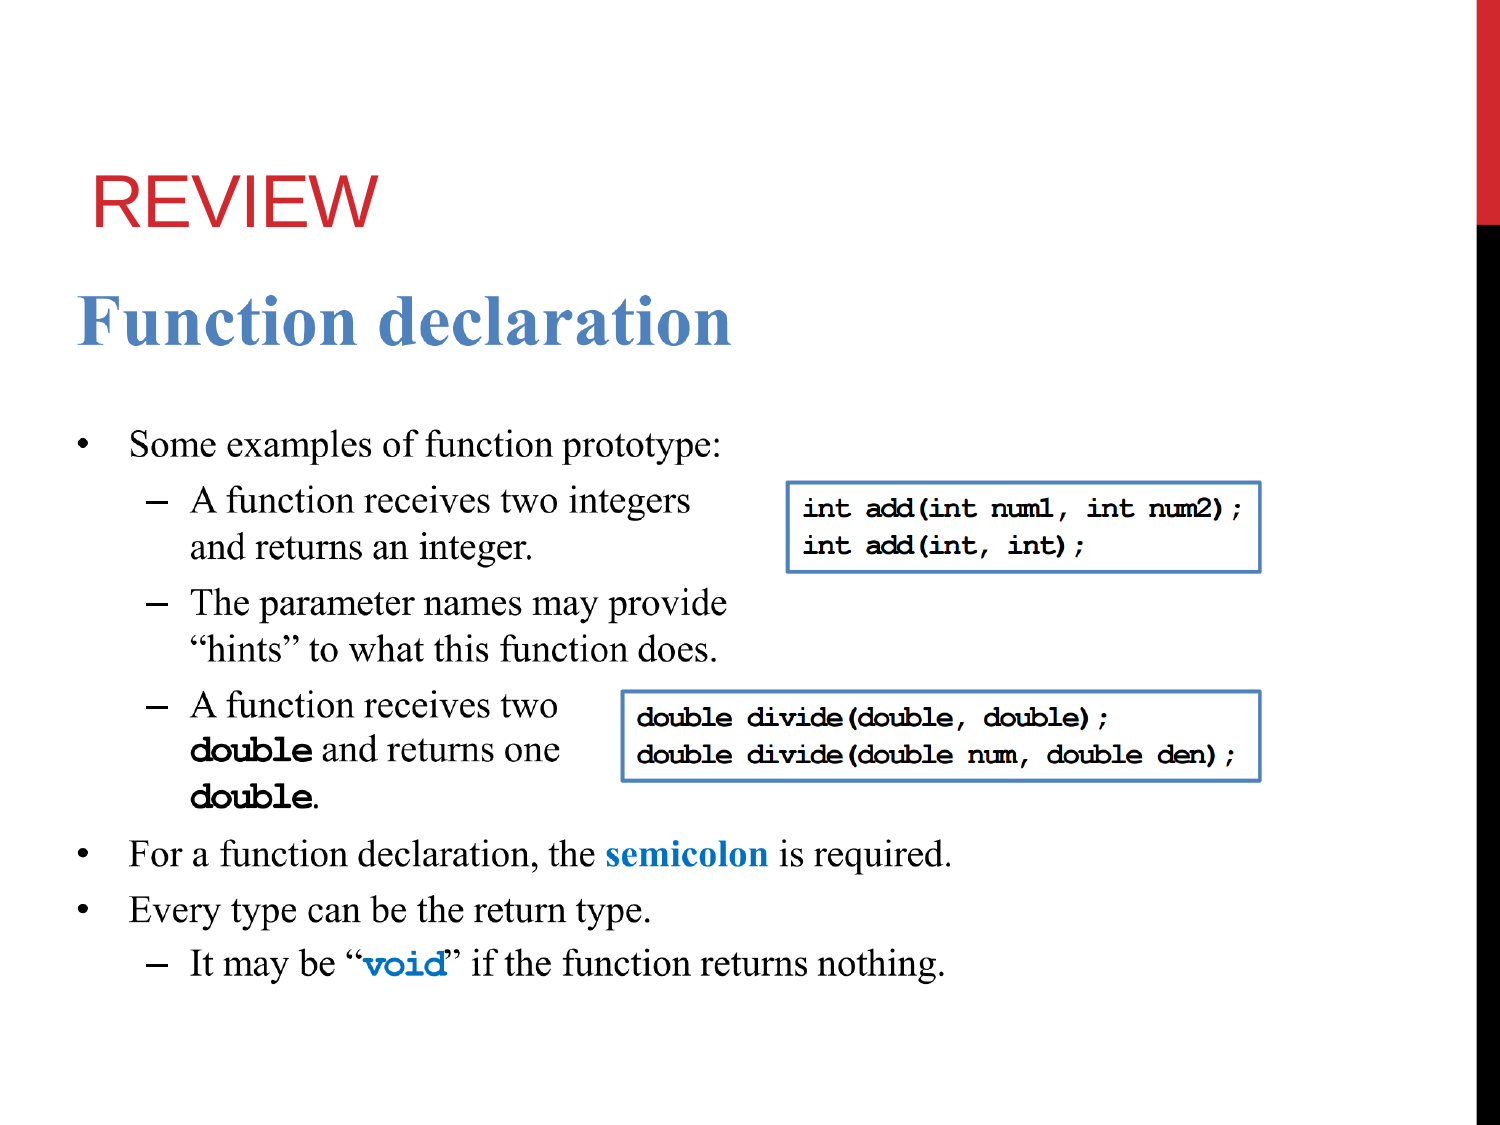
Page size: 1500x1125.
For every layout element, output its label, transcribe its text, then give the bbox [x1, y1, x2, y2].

picture [53, 275, 1354, 1032]
title Review [75, 25, 1025, 250]
